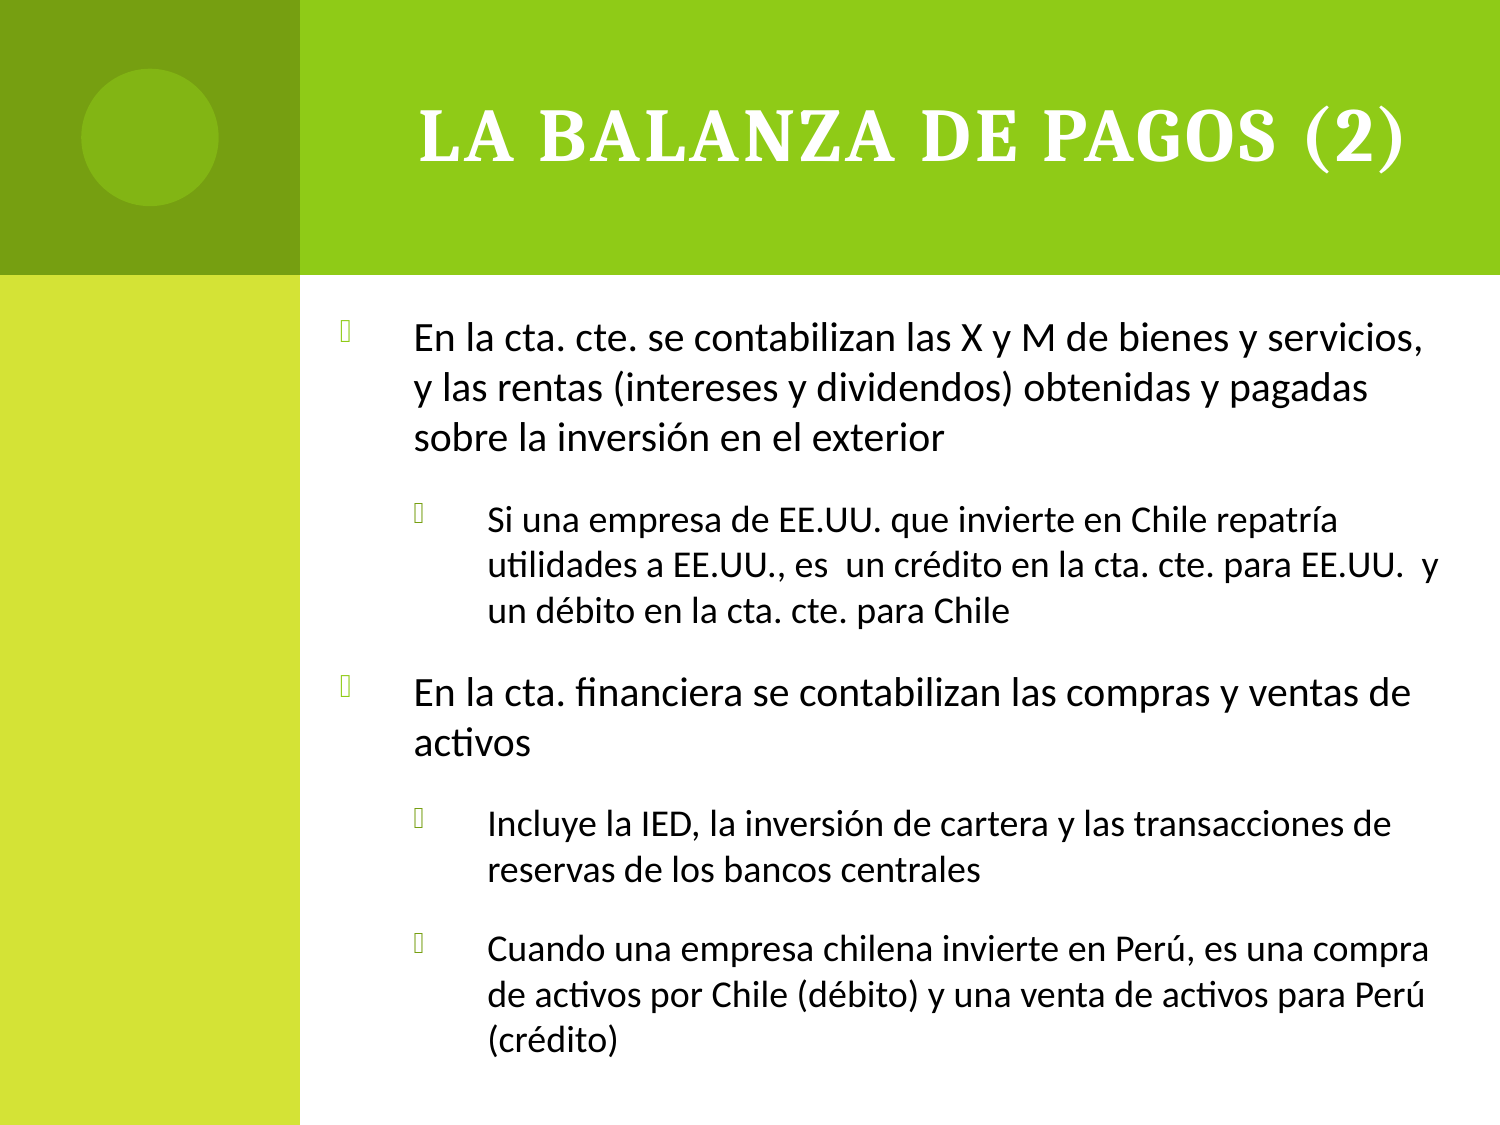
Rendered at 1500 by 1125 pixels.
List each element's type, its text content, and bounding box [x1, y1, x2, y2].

title La Balanza de Pagos (2) [399, 37, 1425, 225]
list En la cta. cte. se contabilizan las X y M de bienes y servicios, y las rentas (intereses y dividendos) obtenidas y pagadas sobre la inversión en el exterior Si una empresa de EE.UU. que invierte en Chile repatría utilidades a EE.UU., es un crédito en la cta. cte. para EE.UU. y un débito en la cta. cte. para Chile En la cta. financiera se contabilizan las compras y ventas de activos Incluye la IED, la inversión de cartera y las transacciones de reservas de los bancos centrales Cuando una empresa chilena invierte en Perú, es una compra de activos por Chile (débito) y una venta de activos para Perú (crédito) [324, 302, 1459, 1071]
